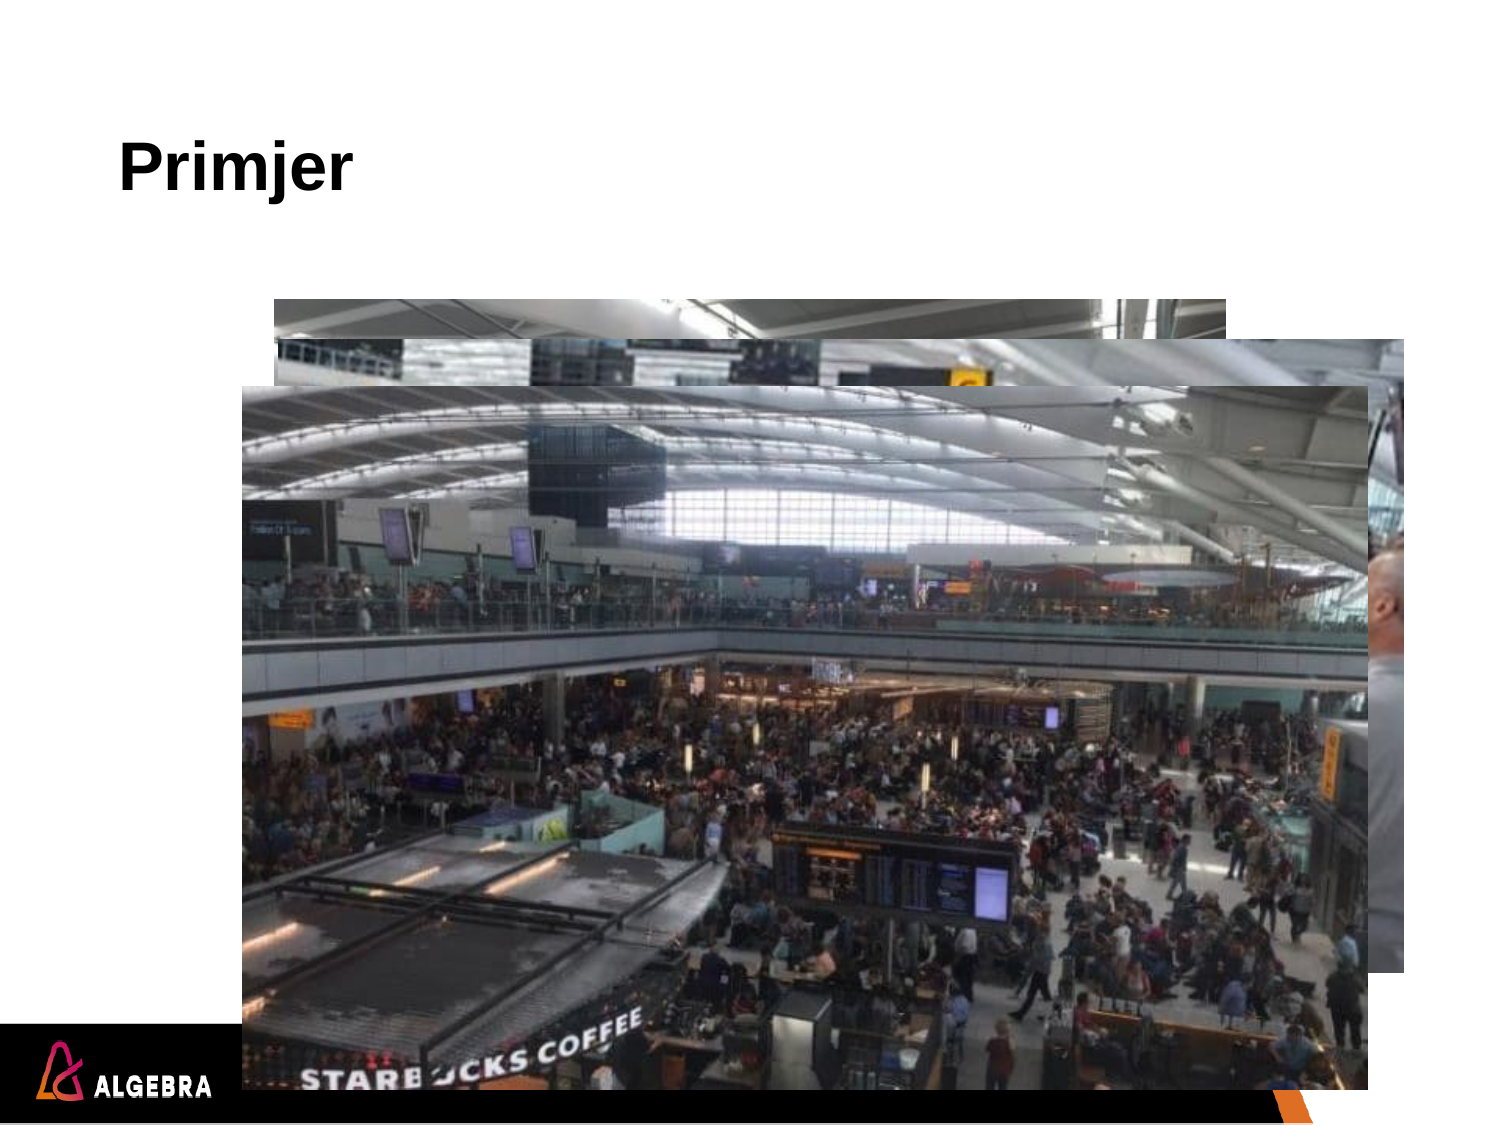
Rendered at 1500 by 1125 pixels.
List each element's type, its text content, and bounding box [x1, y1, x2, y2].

picture [0, 339, 1468, 1125]
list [274, 299, 1226, 386]
title Primjer [103, 59, 1397, 278]
